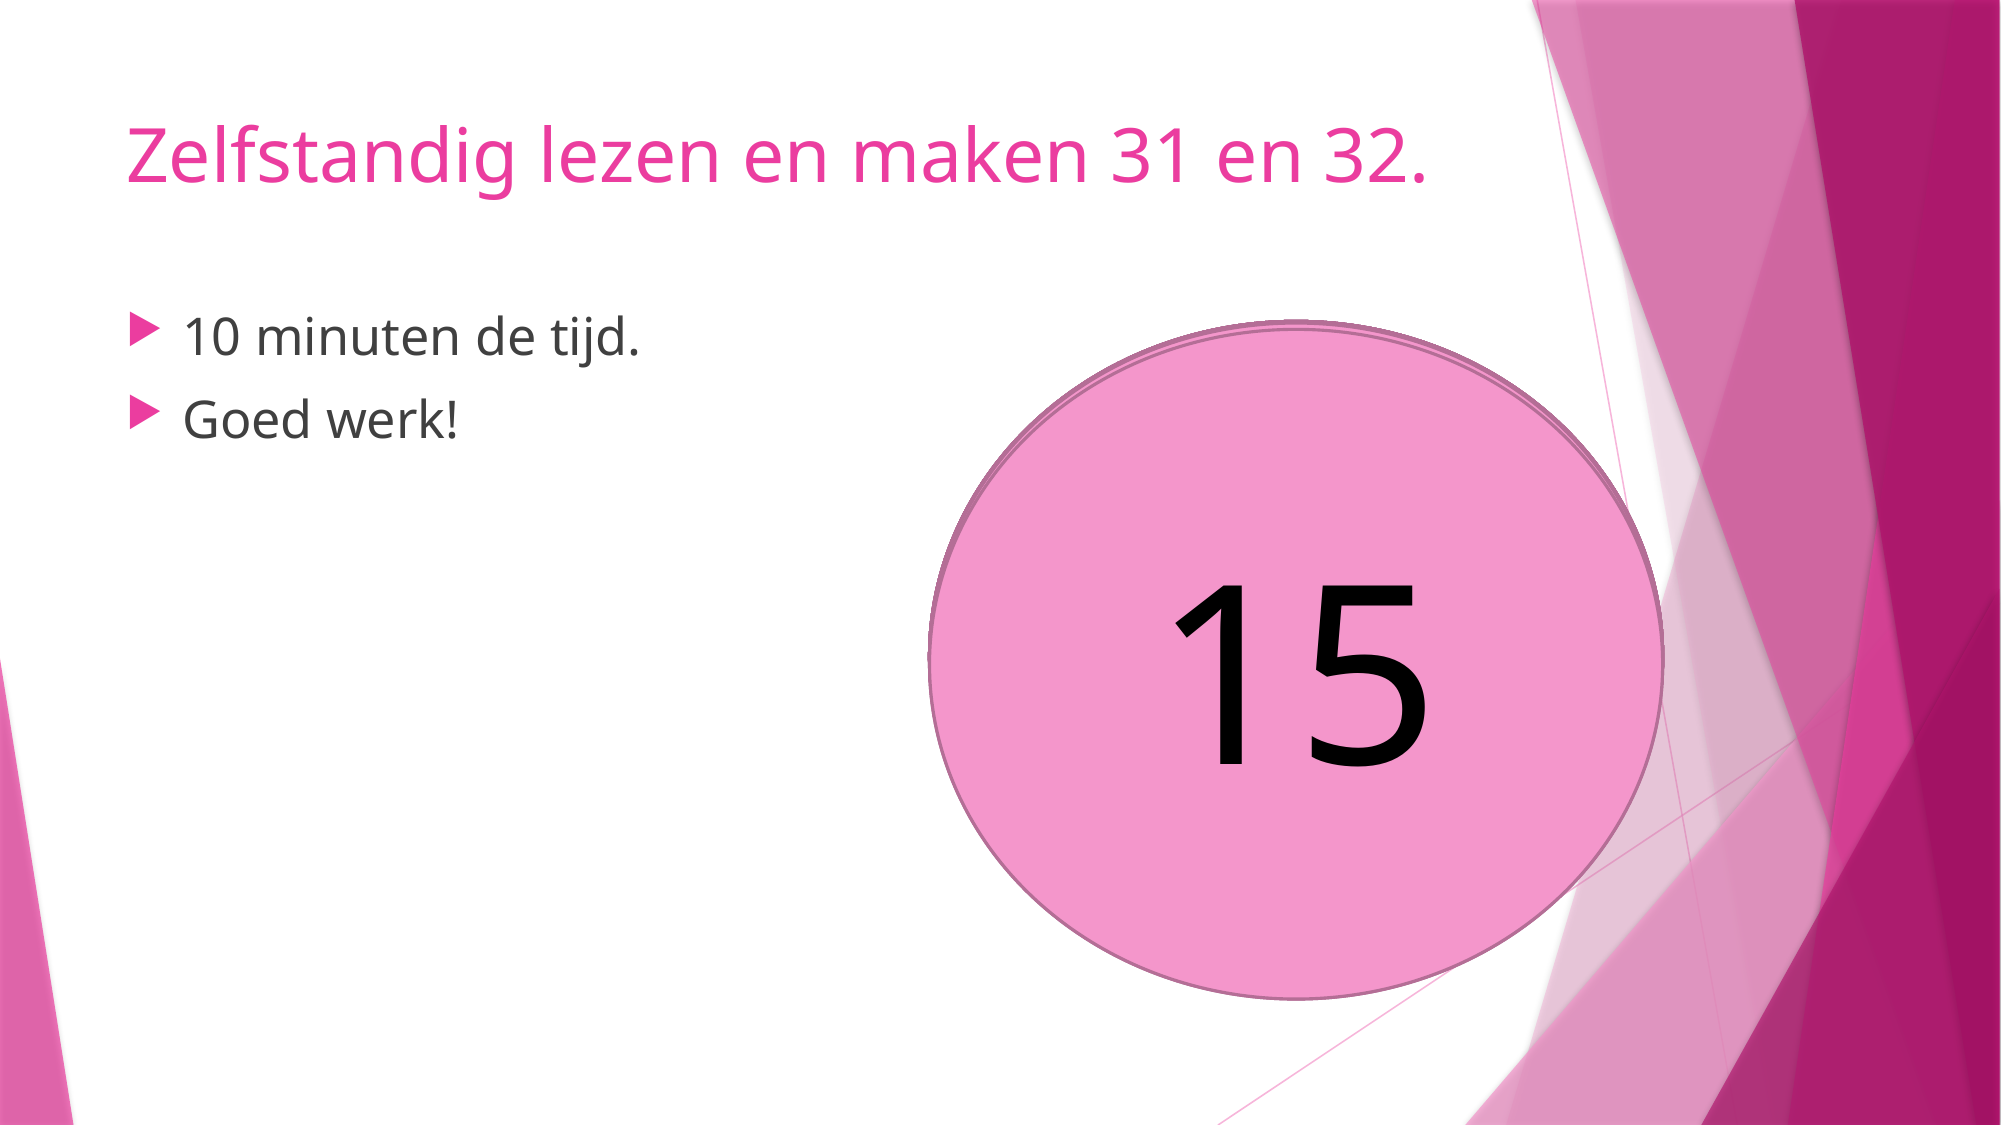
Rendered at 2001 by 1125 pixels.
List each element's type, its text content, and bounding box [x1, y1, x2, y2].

text_box 14 [930, 321, 1662, 621]
text_box 15 [927, 327, 1665, 1001]
list 10 minuten de tijd. Goed werk! [111, 296, 831, 1098]
title Zelfstandig lezen en maken 31 en 32. [111, 99, 1522, 317]
